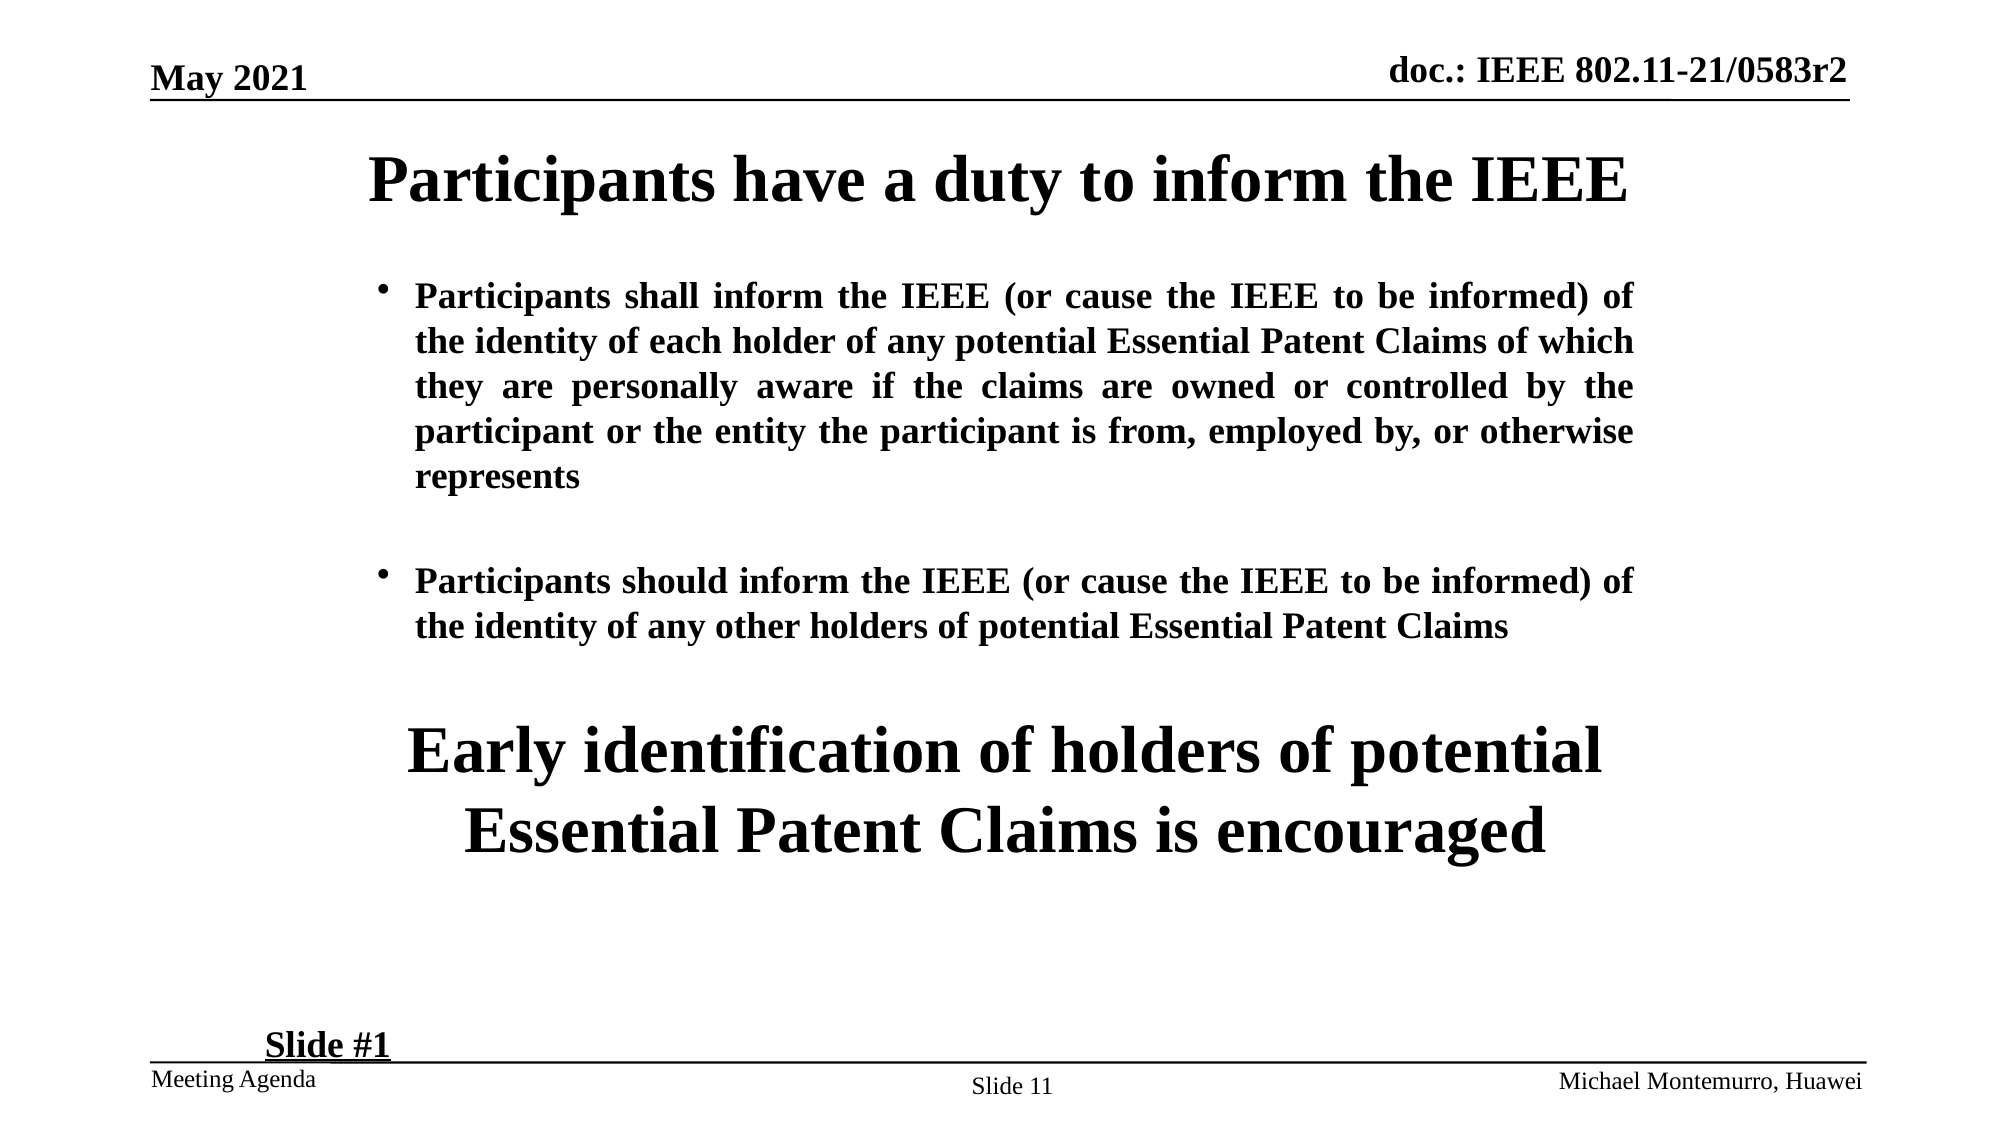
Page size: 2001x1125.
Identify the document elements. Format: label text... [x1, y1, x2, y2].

text_box Slide #1 [250, 1012, 407, 1073]
text_box Participants have a duty to inform the IEEE [350, 87, 1650, 263]
text_box [337, 37, 1688, 163]
footer Michael Montemurro, Huawei [1461, 1064, 1864, 1096]
text_box Participants shall inform the IEEE (or cause the IEEE to be informed) of the identity of each holder of any potential Essential Patent Claims of which they are personally aware if the claims are owned or controlled by the participant or the entity the participant is from, employed by, or otherwise represents Participants should inform the IEEE (or cause the IEEE to be informed) of the identity of any other holders of potential Essential Patent Claims Early identification of holders of potential Essential Patent Claims is encouraged [362, 263, 1650, 1100]
